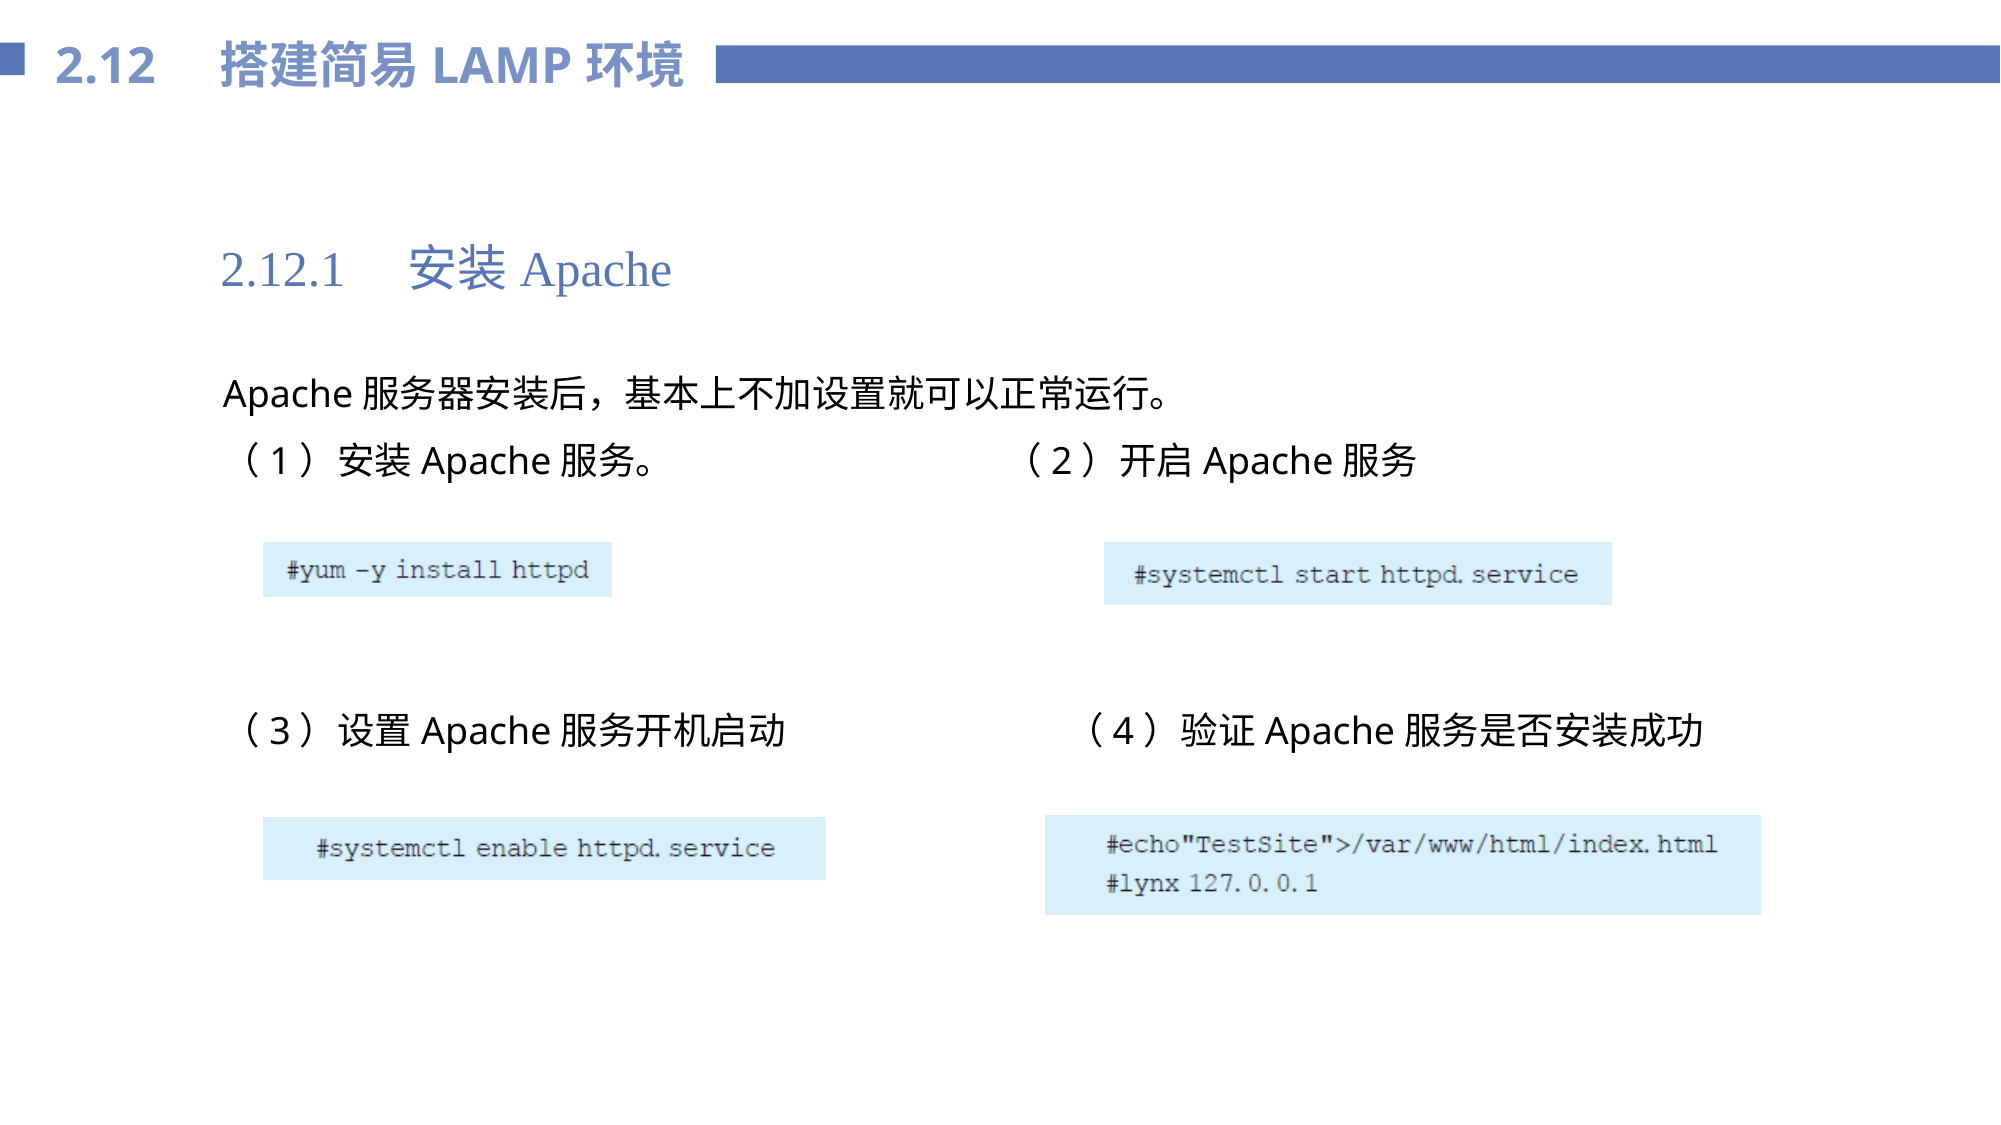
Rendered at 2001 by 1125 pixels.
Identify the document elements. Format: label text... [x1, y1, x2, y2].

picture [263, 542, 612, 597]
text_box 2.12 搭建简易LAMP环境 [55, 33, 686, 94]
picture [1104, 542, 1612, 605]
picture [1045, 815, 1761, 916]
text_box Apache服务器安装后，基本上不加设置就可以正常运行。 （1）安装Apache服务。 （2）开启Apache服务 （3）设置Apache服务开机启动 （4）验证Apache服务是否安装成功 [147, 347, 1852, 888]
text_box 2.12.1 安装Apache [205, 229, 980, 304]
text_box [715, 44, 2000, 84]
picture [263, 817, 826, 882]
text_box [0, 41, 26, 76]
